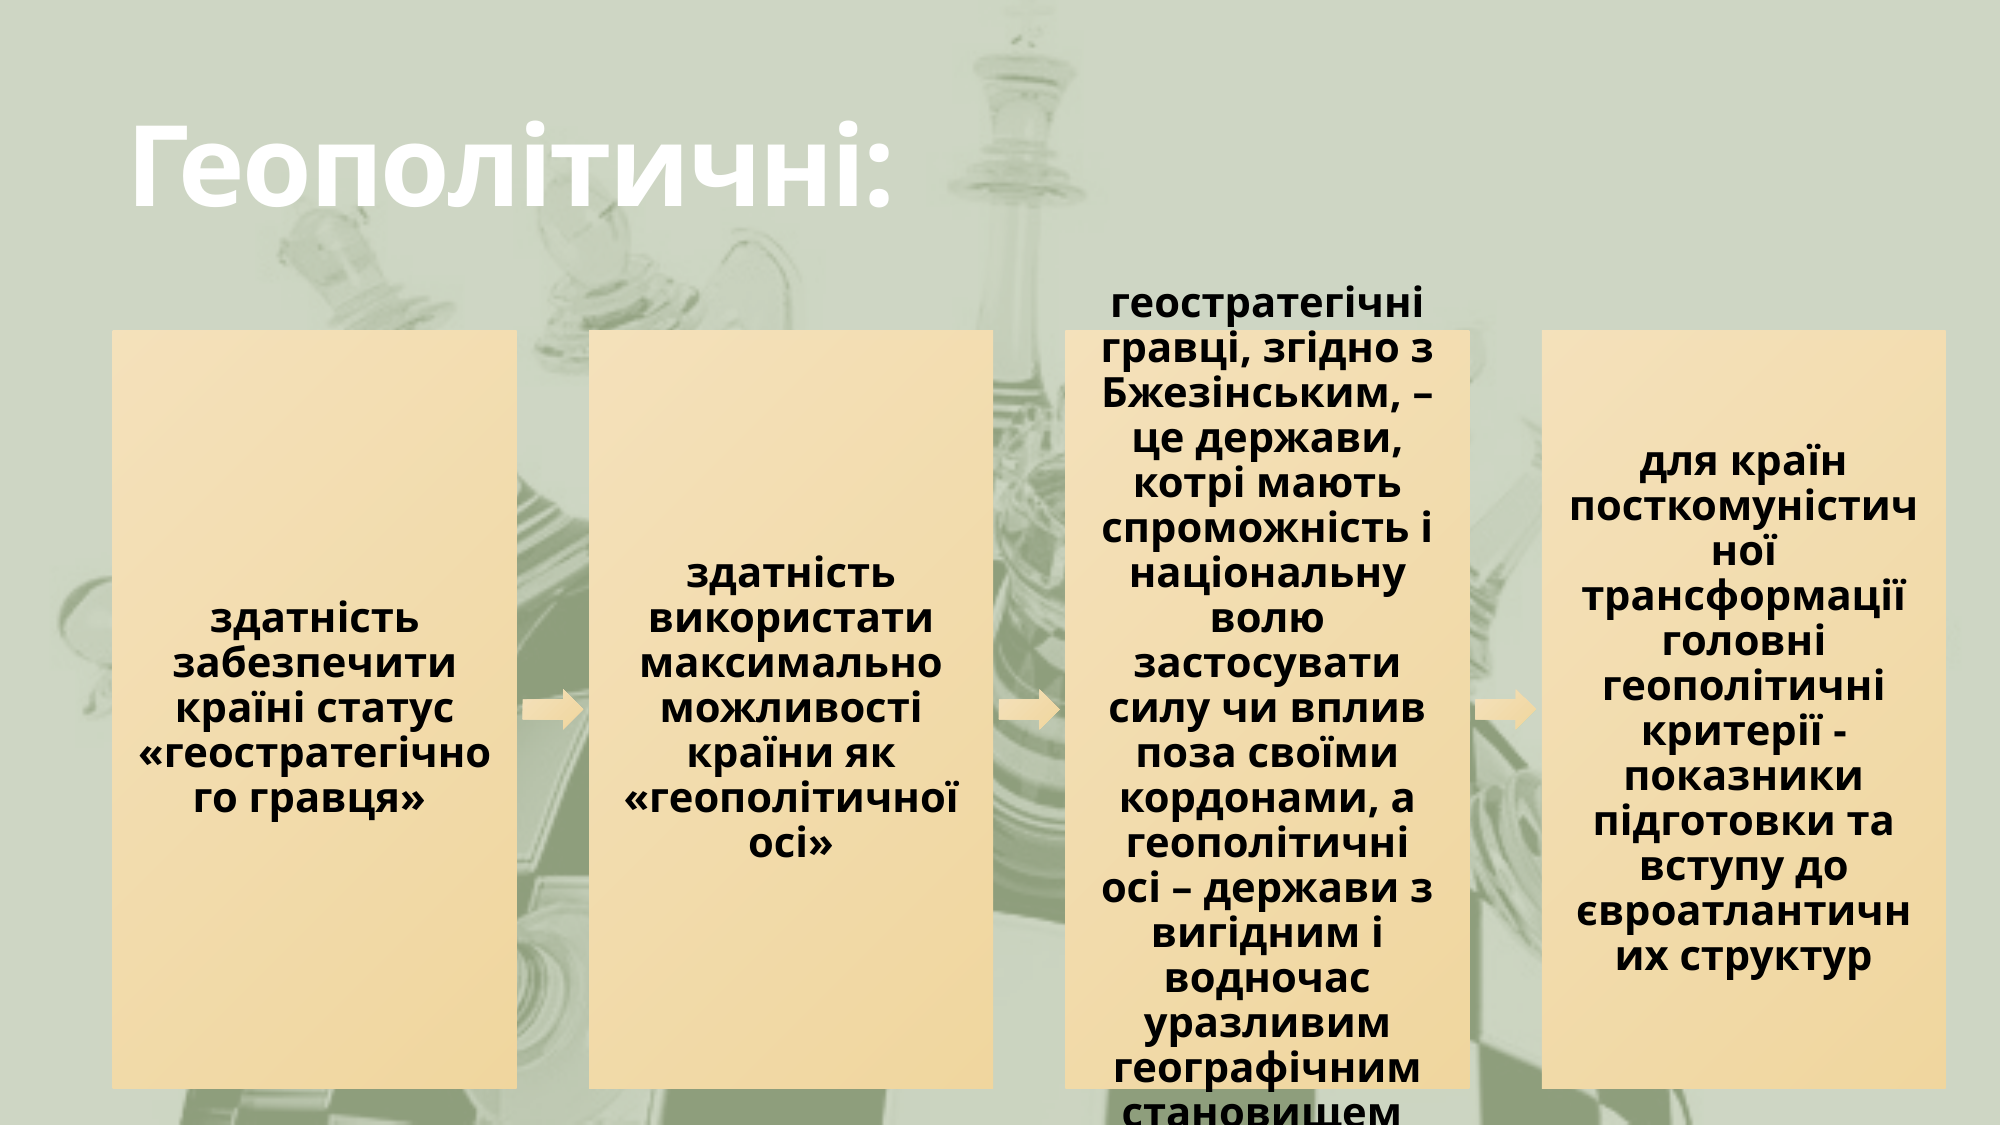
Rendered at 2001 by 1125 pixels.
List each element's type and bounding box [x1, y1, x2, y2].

picture [0, 0, 2000, 1125]
list [110, 329, 1948, 1089]
